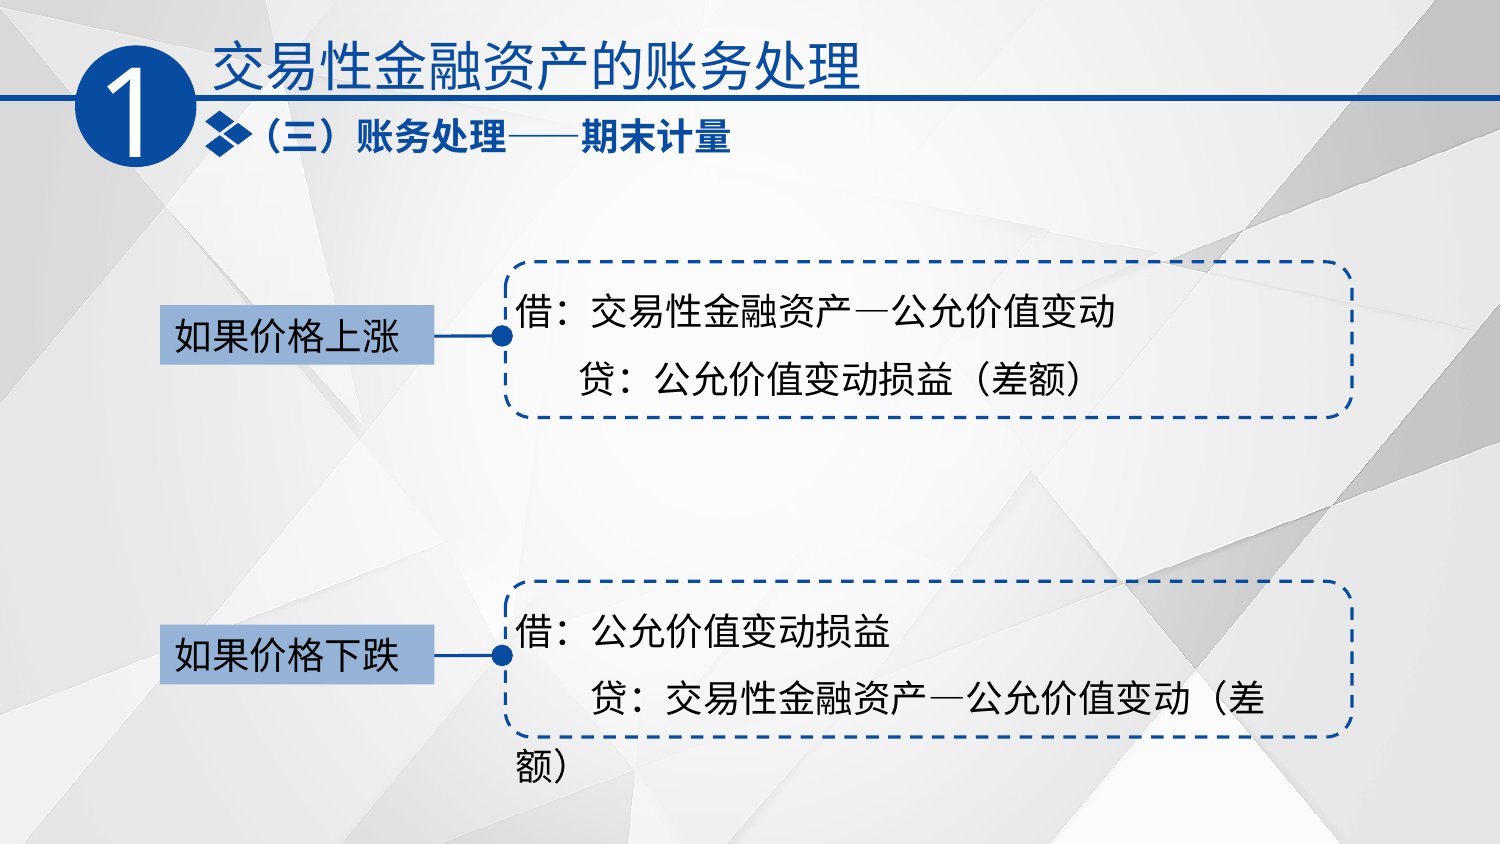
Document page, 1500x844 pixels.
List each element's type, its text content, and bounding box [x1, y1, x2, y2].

text_box [503, 259, 1355, 420]
text_box 交易性金融资产的账务处理 [198, 37, 1171, 92]
text_box [503, 579, 1355, 740]
text_box 借：公允价值变动损益 贷：交易性金融资产—公允价值变动（差额） [501, 578, 1352, 646]
text_box 借：交易性金融资产—公允价值变动 贷：公允价值变动损益（差额） [501, 345, 511, 411]
text_box 借：交易性金融资产—公允价值变动 贷：公允价值变动损益（差额） [501, 258, 1305, 326]
text_box [205, 135, 231, 158]
text_box [75, 107, 84, 138]
text_box 1 [84, 107, 203, 171]
text_box [75, 74, 84, 97]
text_box 1 [84, 45, 203, 97]
text_box 如果价格下跌 [160, 624, 435, 685]
picture [0, 0, 1500, 95]
text_box [493, 326, 512, 346]
text_box [493, 646, 512, 665]
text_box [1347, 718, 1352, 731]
text_box [223, 128, 231, 140]
text_box [205, 110, 231, 133]
text_box 借：公允价值变动损益 贷：交易性金融资产—公允价值变动（差额） [501, 665, 511, 731]
text_box （三）账务处理——期末计量 [231, 107, 744, 164]
text_box 如果价格上涨 [160, 305, 435, 365]
picture [0, 101, 1500, 844]
